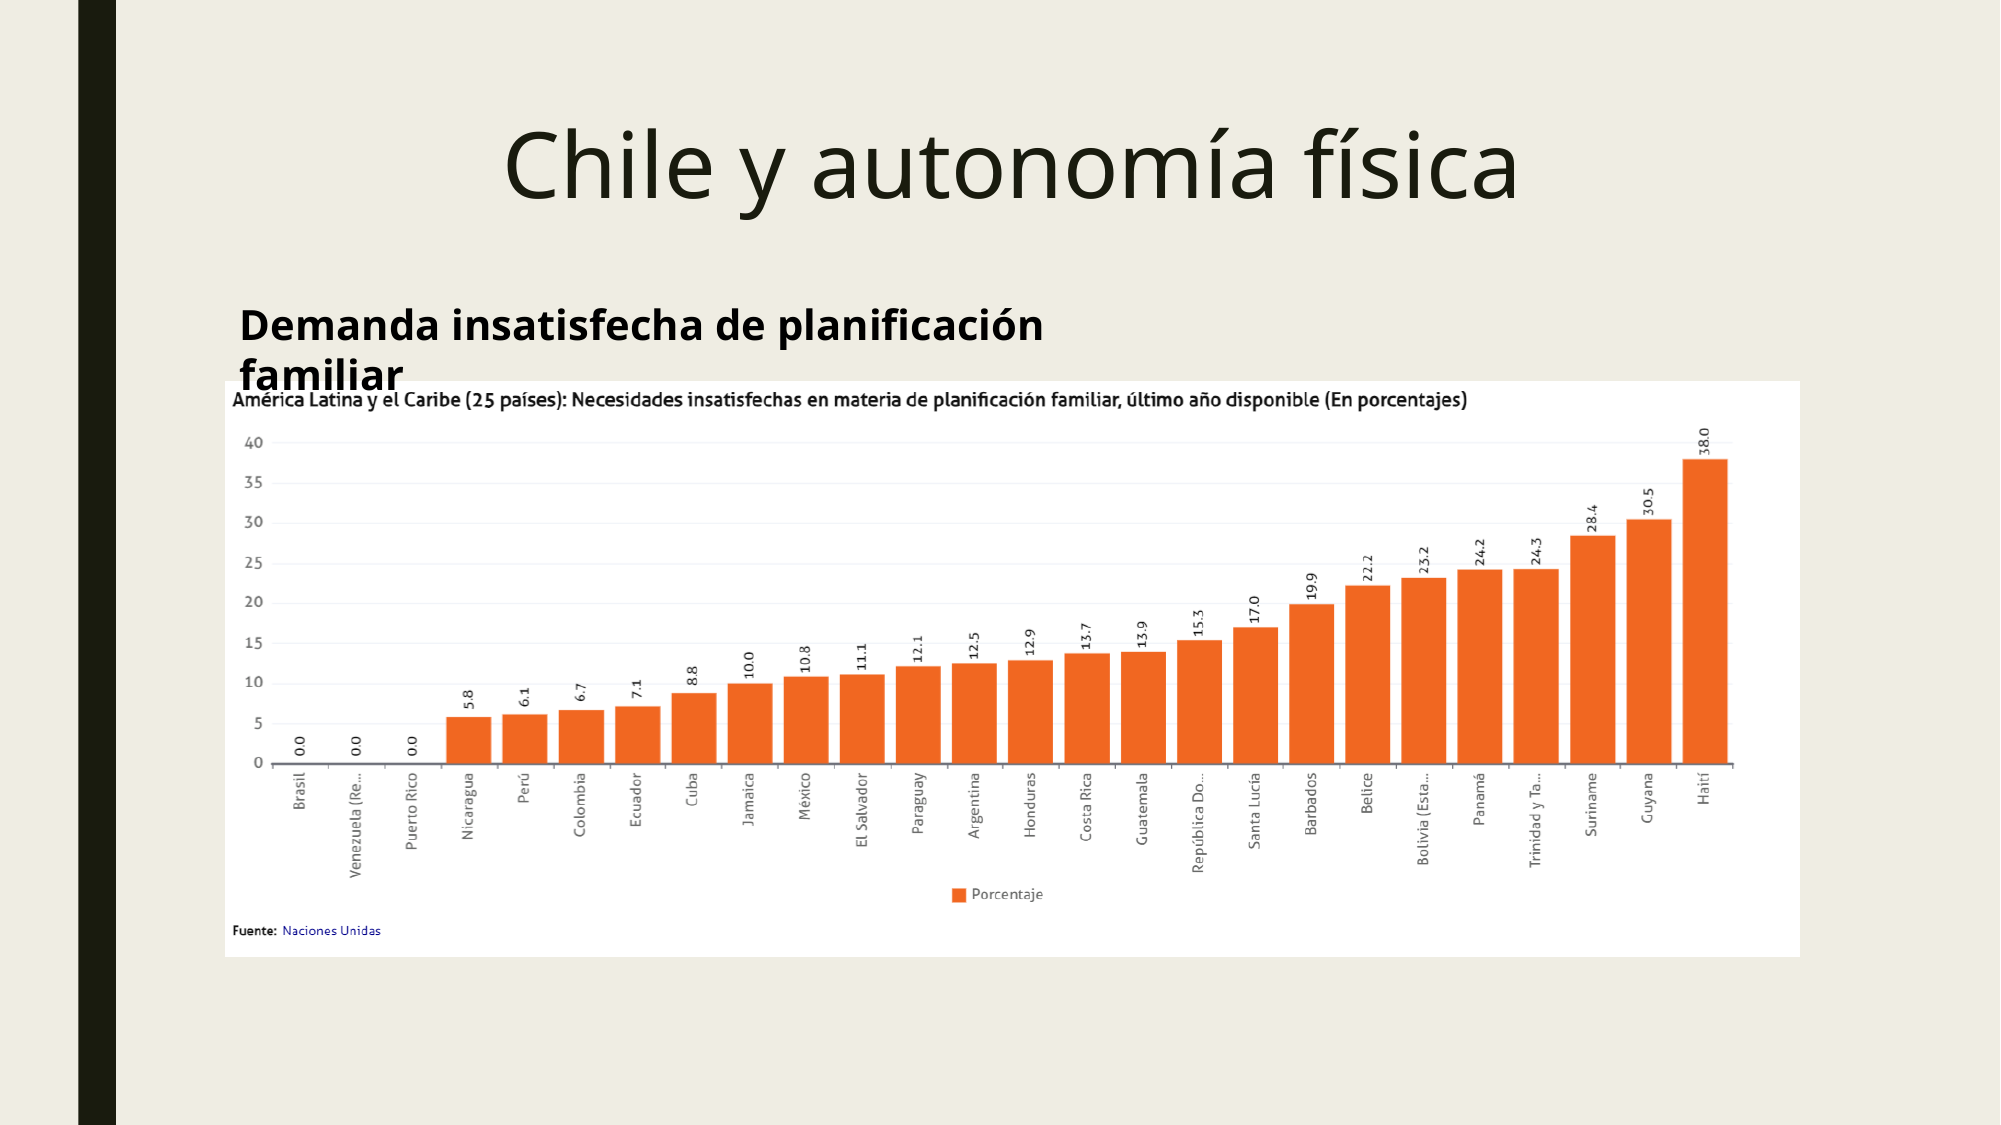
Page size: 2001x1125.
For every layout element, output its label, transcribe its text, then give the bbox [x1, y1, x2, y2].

title Chile y autonomía física [225, 112, 1800, 241]
text_box Demanda insatisfecha de planificación familiar [224, 291, 1226, 381]
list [224, 381, 1800, 957]
